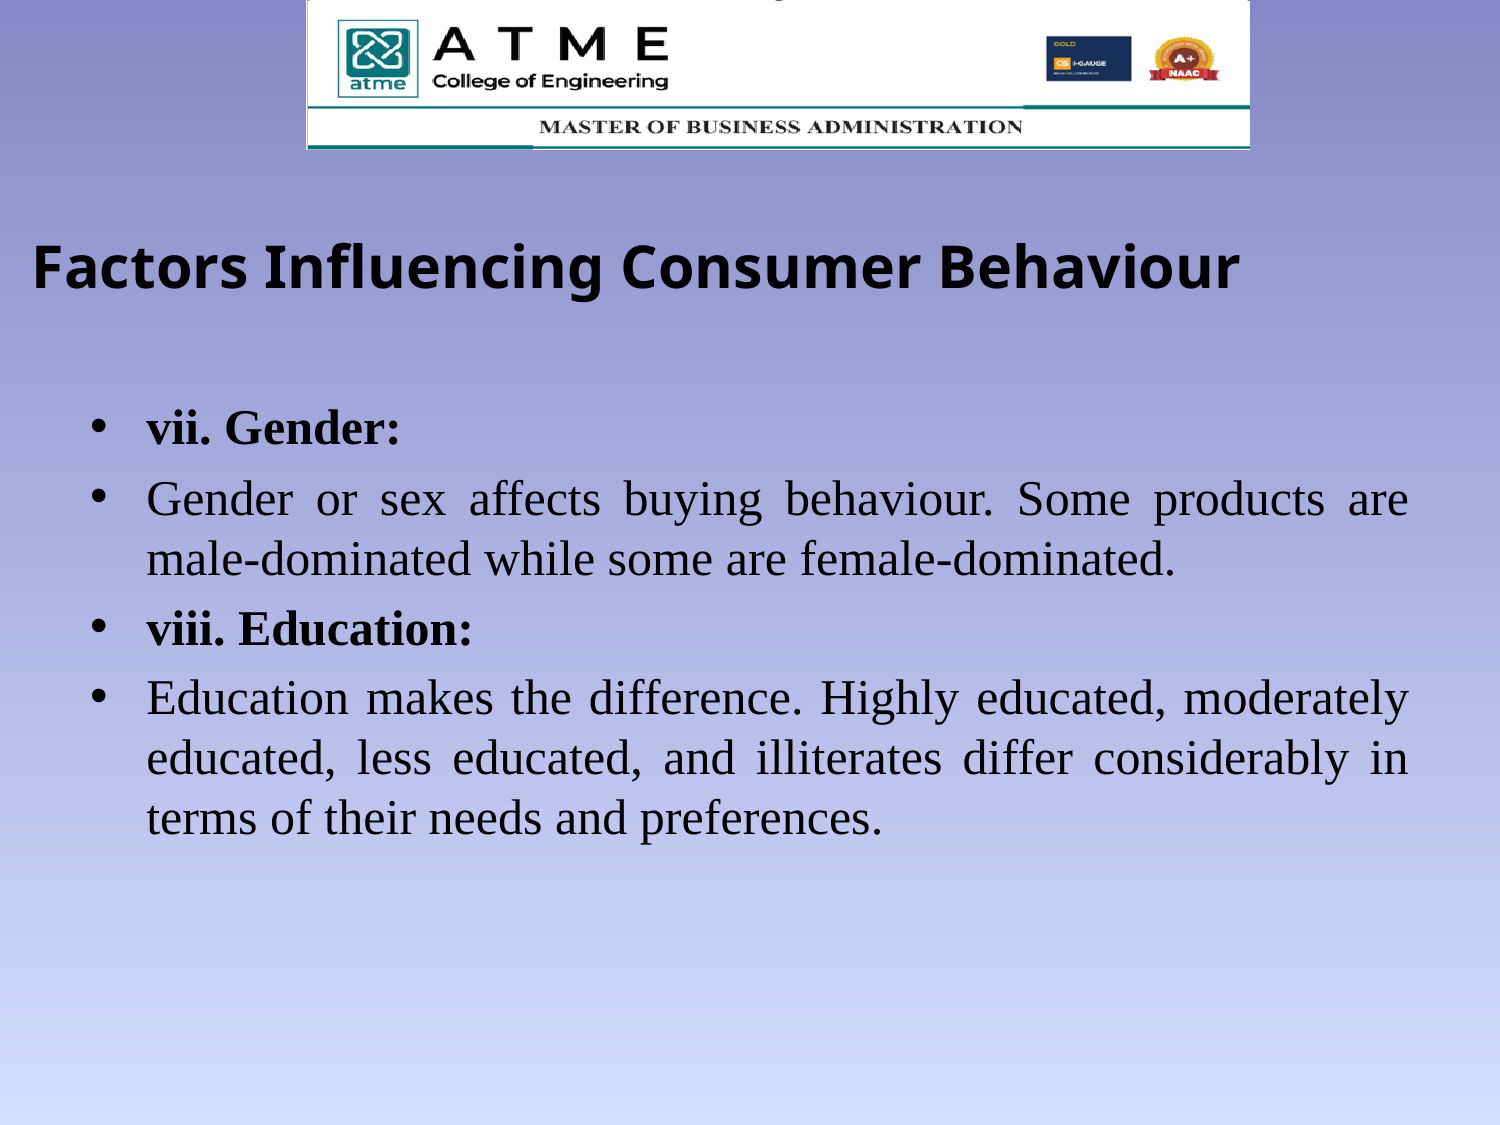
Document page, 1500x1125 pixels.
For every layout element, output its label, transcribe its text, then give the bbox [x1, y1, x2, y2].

picture [306, 0, 1250, 150]
title Factors Influencing Consumer Behaviour [0, 200, 1313, 330]
list vii. Gender: Gender or sex affects buying behaviour. Some products are male-dominated while some are female-dominated. viii. Education: Education makes the difference. Highly educated, moderately educated, less educated, and illiterates differ considerably in terms of their needs and preferences. [75, 387, 1425, 1005]
